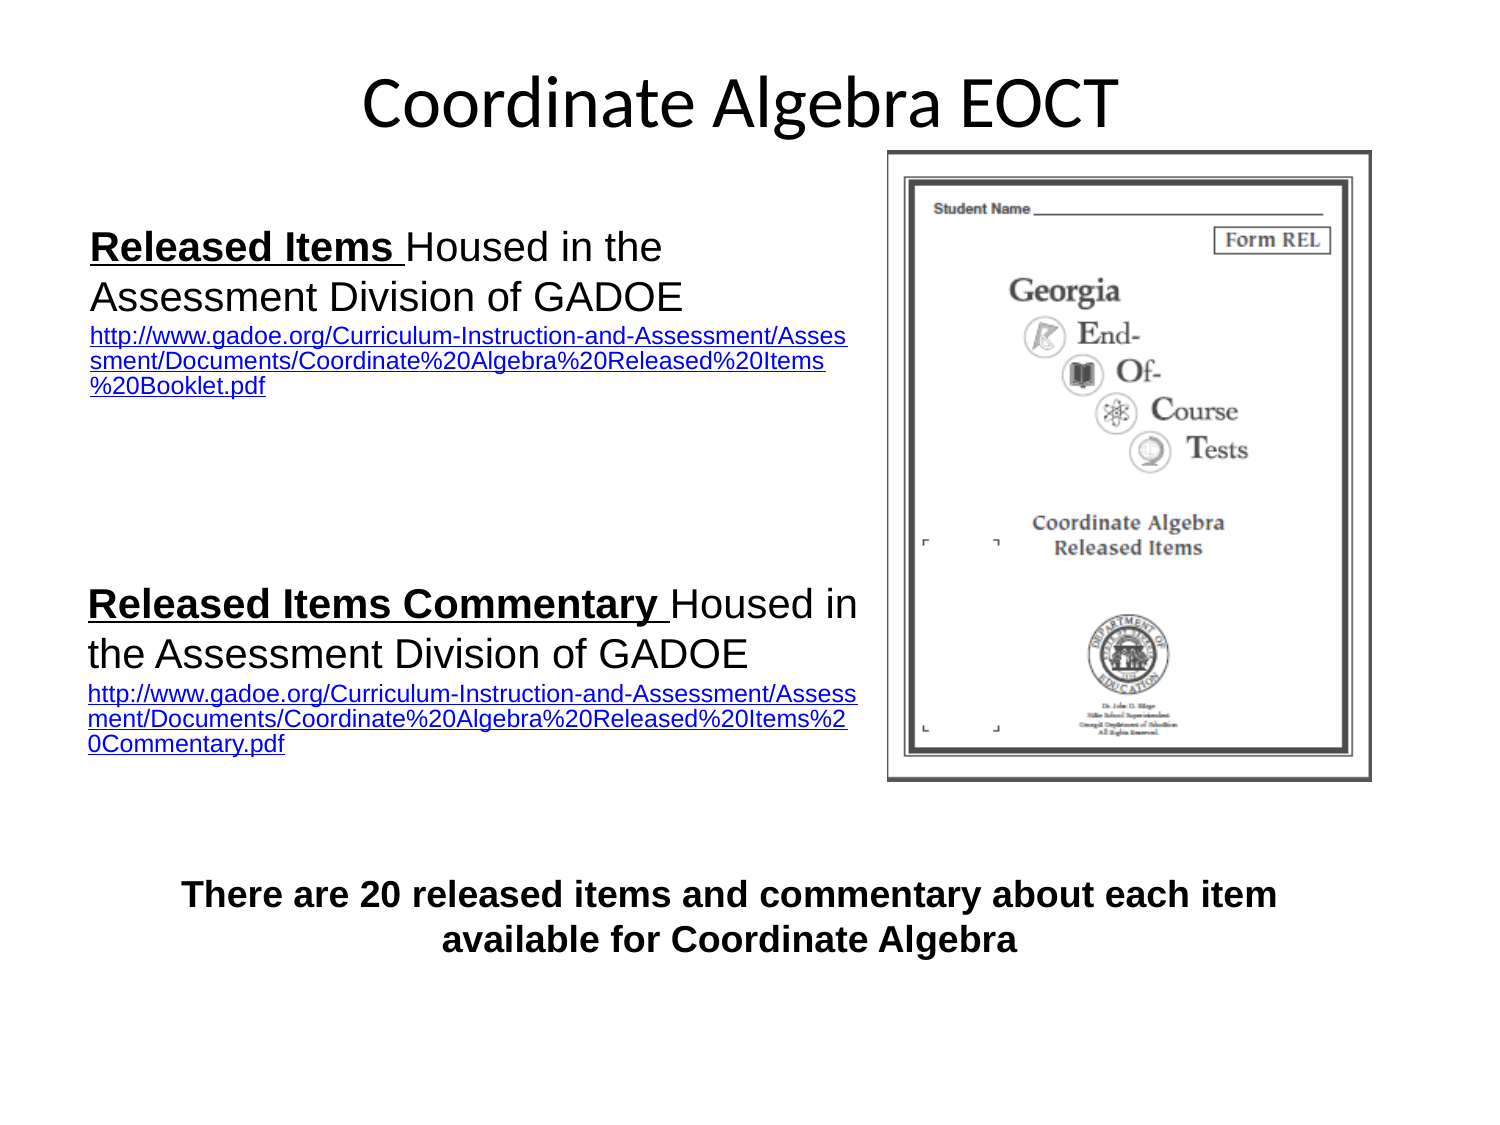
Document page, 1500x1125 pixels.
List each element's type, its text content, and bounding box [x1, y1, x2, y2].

title Coordinate Algebra EOCT [75, 45, 1425, 150]
text_box There are 20 released items and commentary about each item available for Coordinate Algebra [87, 862, 1372, 968]
text_box Released Items Housed in the Assessment Division of GADOE http://www.gadoe.org/Curriculum-Instruction-and-Assessment/Assessment/Documents/Coordinate%20Algebra%20Released%20Items%20Booklet.pdf [75, 212, 863, 358]
picture [887, 150, 1372, 782]
text_box Released Items Commentary Housed in the Assessment Division of GADOE http://www.gadoe.org/Curriculum-Instruction-and-Assessment/Assessment/Documents/Coordinate%20Algebra%20Released%20Items%20Commentary.pdf [72, 569, 874, 715]
